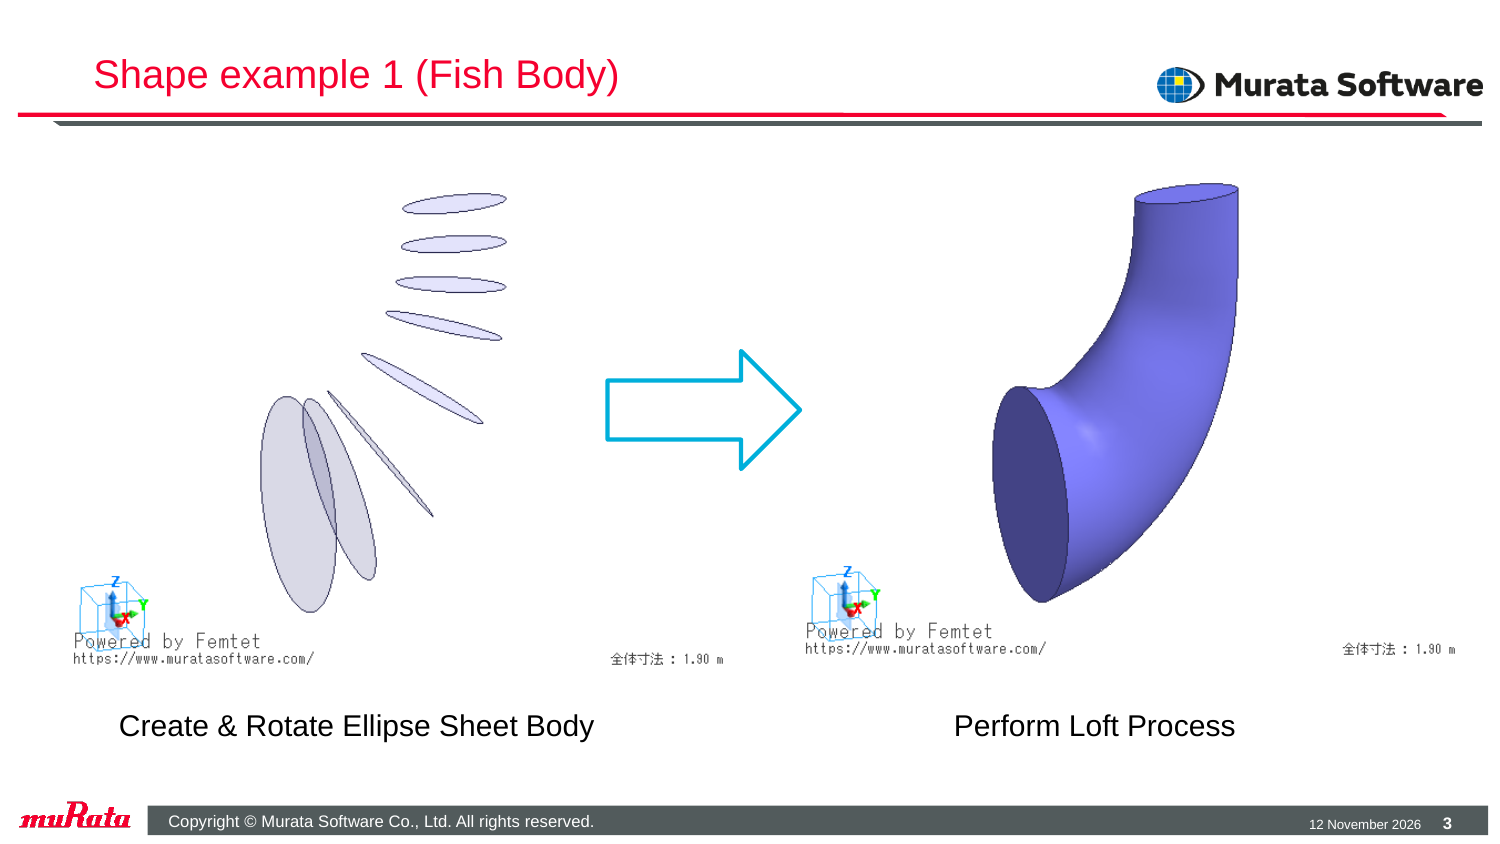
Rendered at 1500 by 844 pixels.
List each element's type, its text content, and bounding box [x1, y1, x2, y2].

picture [5, 787, 144, 842]
text_box [728, 349, 789, 472]
text_box Perform Loft Process [939, 699, 1251, 750]
picture [63, 170, 724, 666]
text_box Create & Rotate Ellipse Sheet Body [104, 699, 610, 751]
picture [1157, 67, 1483, 103]
picture [610, 383, 724, 437]
picture [794, 161, 1456, 657]
title Shape example 1 (Fish Body) [93, 33, 1140, 121]
